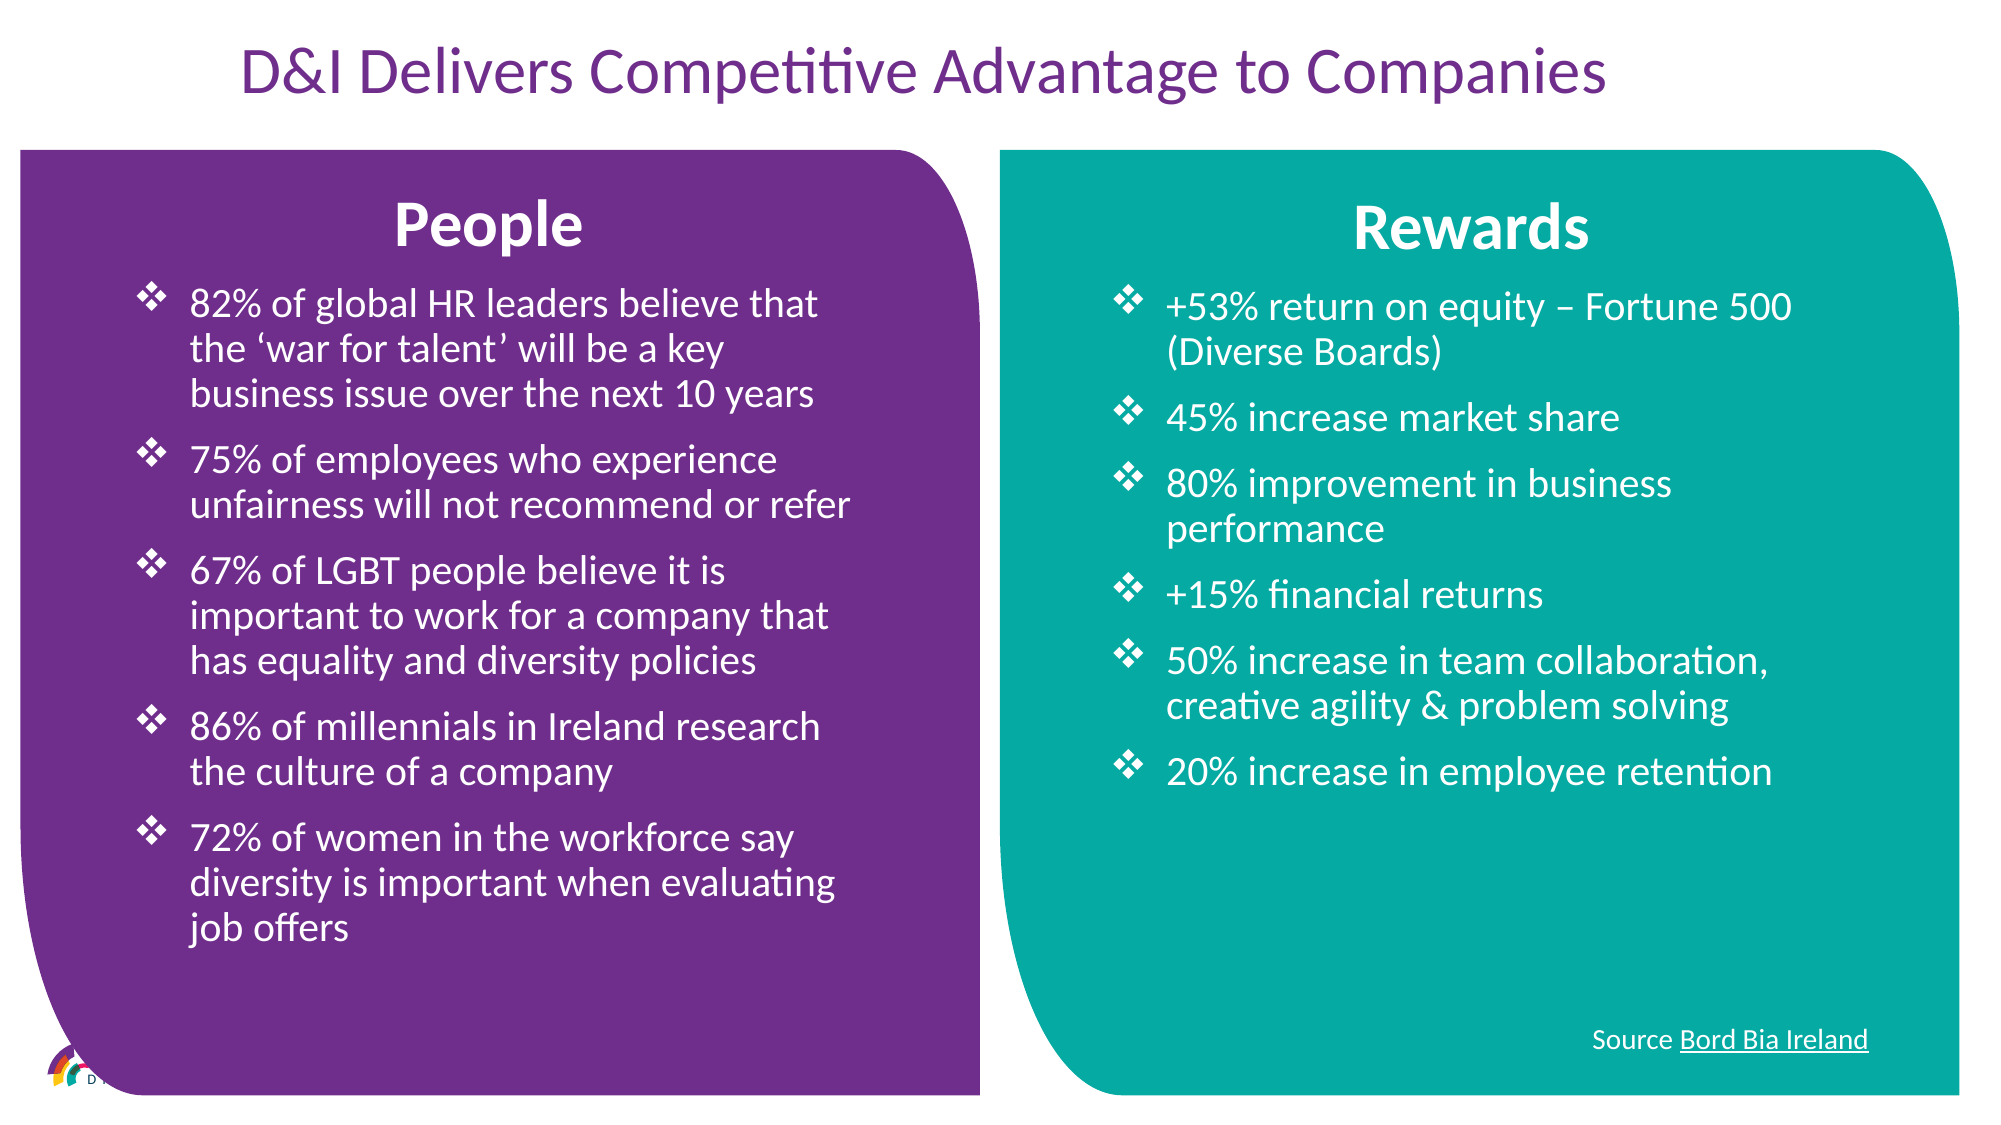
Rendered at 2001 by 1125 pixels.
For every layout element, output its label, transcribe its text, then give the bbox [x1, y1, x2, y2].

list D&I Delivers Competitive Advantage to Companies [226, 28, 1964, 160]
list People 82% of global HR leaders believe that the ‘war for talent’ will be a key business issue over the next 10 years 75% of employees who experience unfairness will not recommend or refer 67% of LGBT people believe it is important to work for a company that has equality and diversity policies 86% of millennials in Ireland research the culture of a company 72% of women in the workforce say diversity is important when evaluating job offers [118, 181, 872, 746]
text_box Source Bord Bia Ireland [1577, 1012, 1945, 1063]
text_box Rewards +53% return on equity – Fortune 500 (Diverse Boards) 45% increase market share 80% improvement in business performance +15% financial returns 50% increase in team collaboration, creative agility & problem solving 20% increase in employee retention [1095, 184, 1849, 750]
